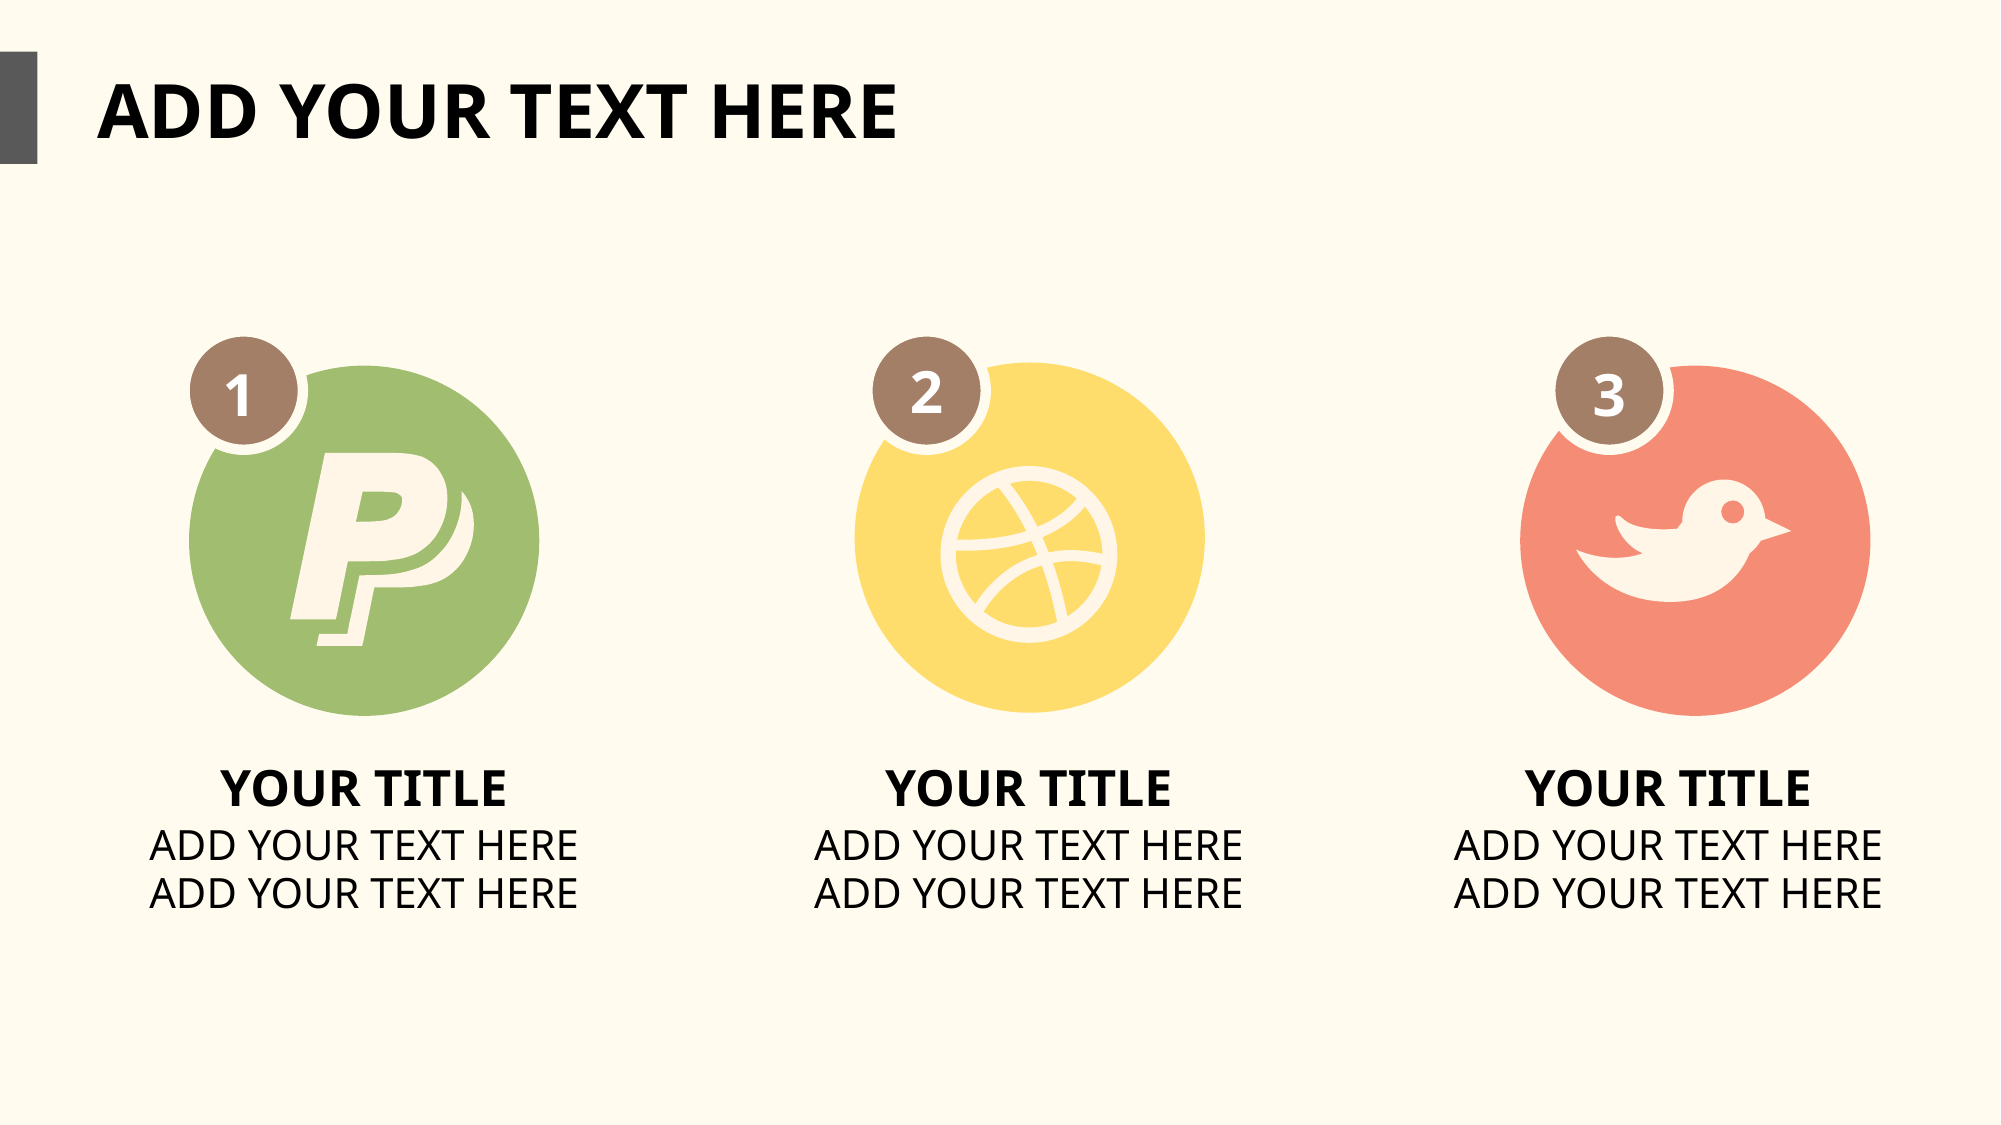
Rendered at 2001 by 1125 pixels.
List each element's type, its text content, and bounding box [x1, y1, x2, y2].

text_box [1520, 331, 1871, 716]
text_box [854, 331, 1205, 713]
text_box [121, 749, 607, 925]
text_box [0, 51, 38, 165]
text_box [1426, 749, 1911, 925]
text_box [184, 331, 540, 716]
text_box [786, 749, 1272, 925]
text_box ADD YOUR TEXT HERE [82, 55, 915, 161]
